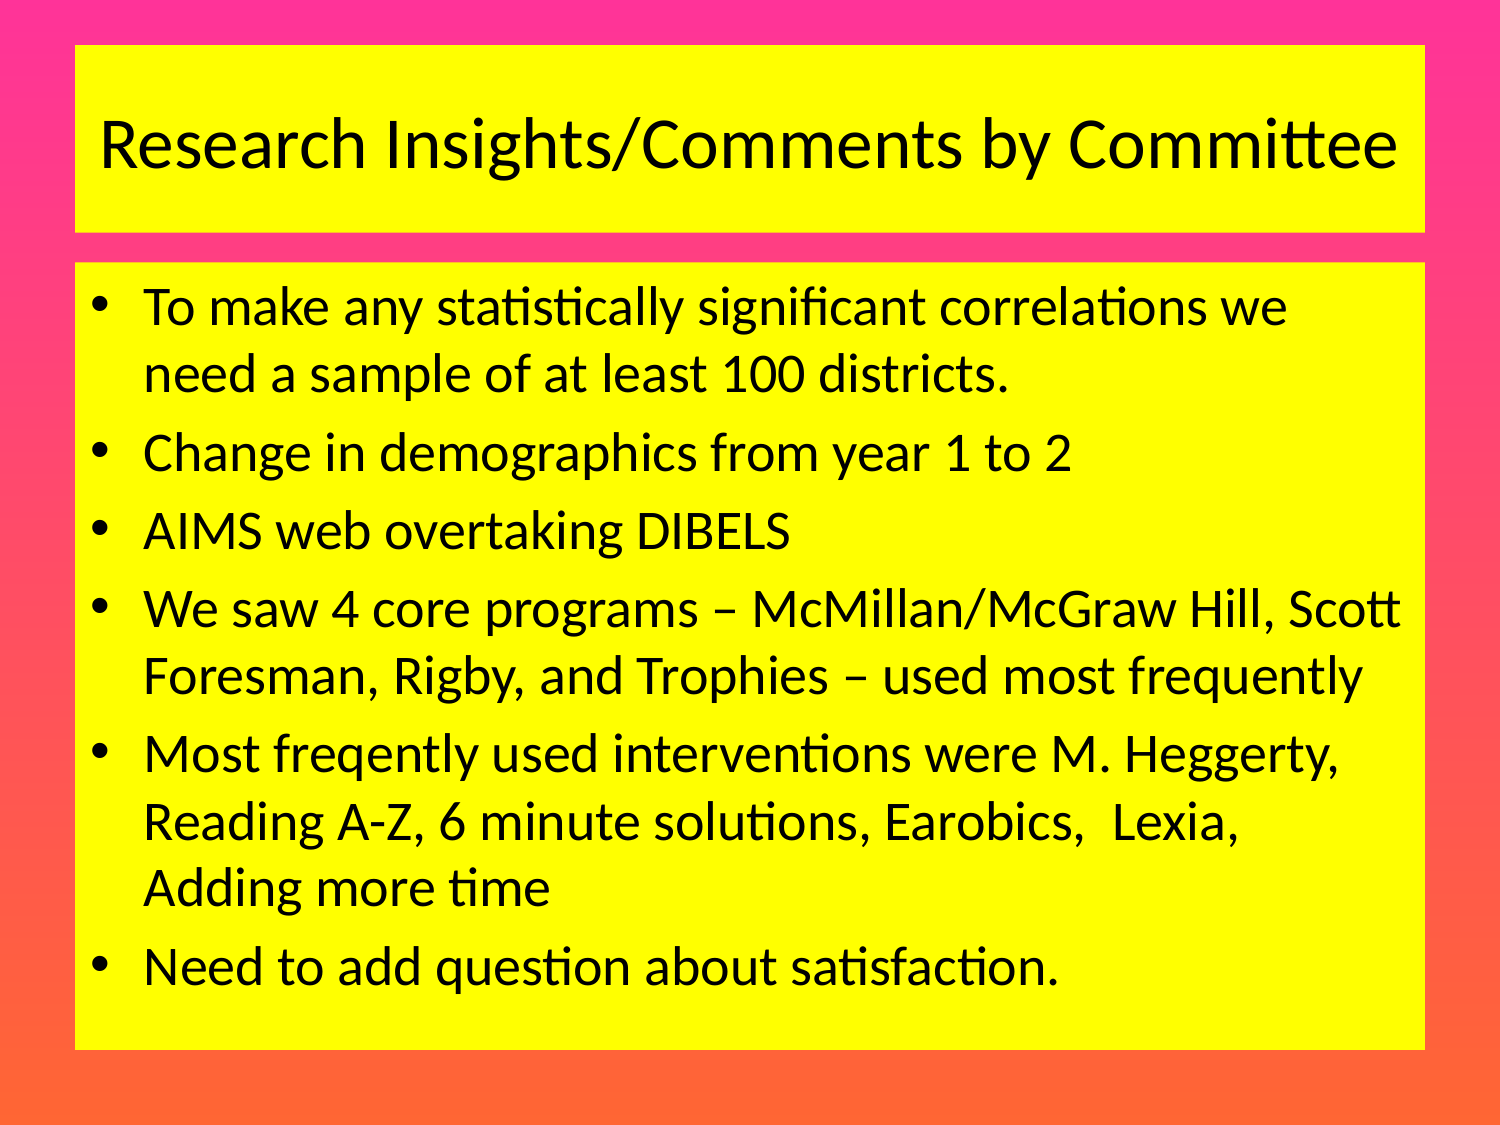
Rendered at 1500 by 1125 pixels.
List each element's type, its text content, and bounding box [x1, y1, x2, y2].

list To make any statistically significant correlations we need a sample of at least 100 districts. Change in demographics from year 1 to 2 AIMS web overtaking DIBELS We saw 4 core programs – McMillan/McGraw Hill, Scott Foresman, Rigby, and Trophies – used most frequently Most freqently used interventions were M. Heggerty, Reading A-Z, 6 minute solutions, Earobics, Lexia, Adding more time Need to add question about satisfaction. [75, 262, 1425, 1050]
title Research Insights/Comments by Committee [75, 45, 1425, 233]
